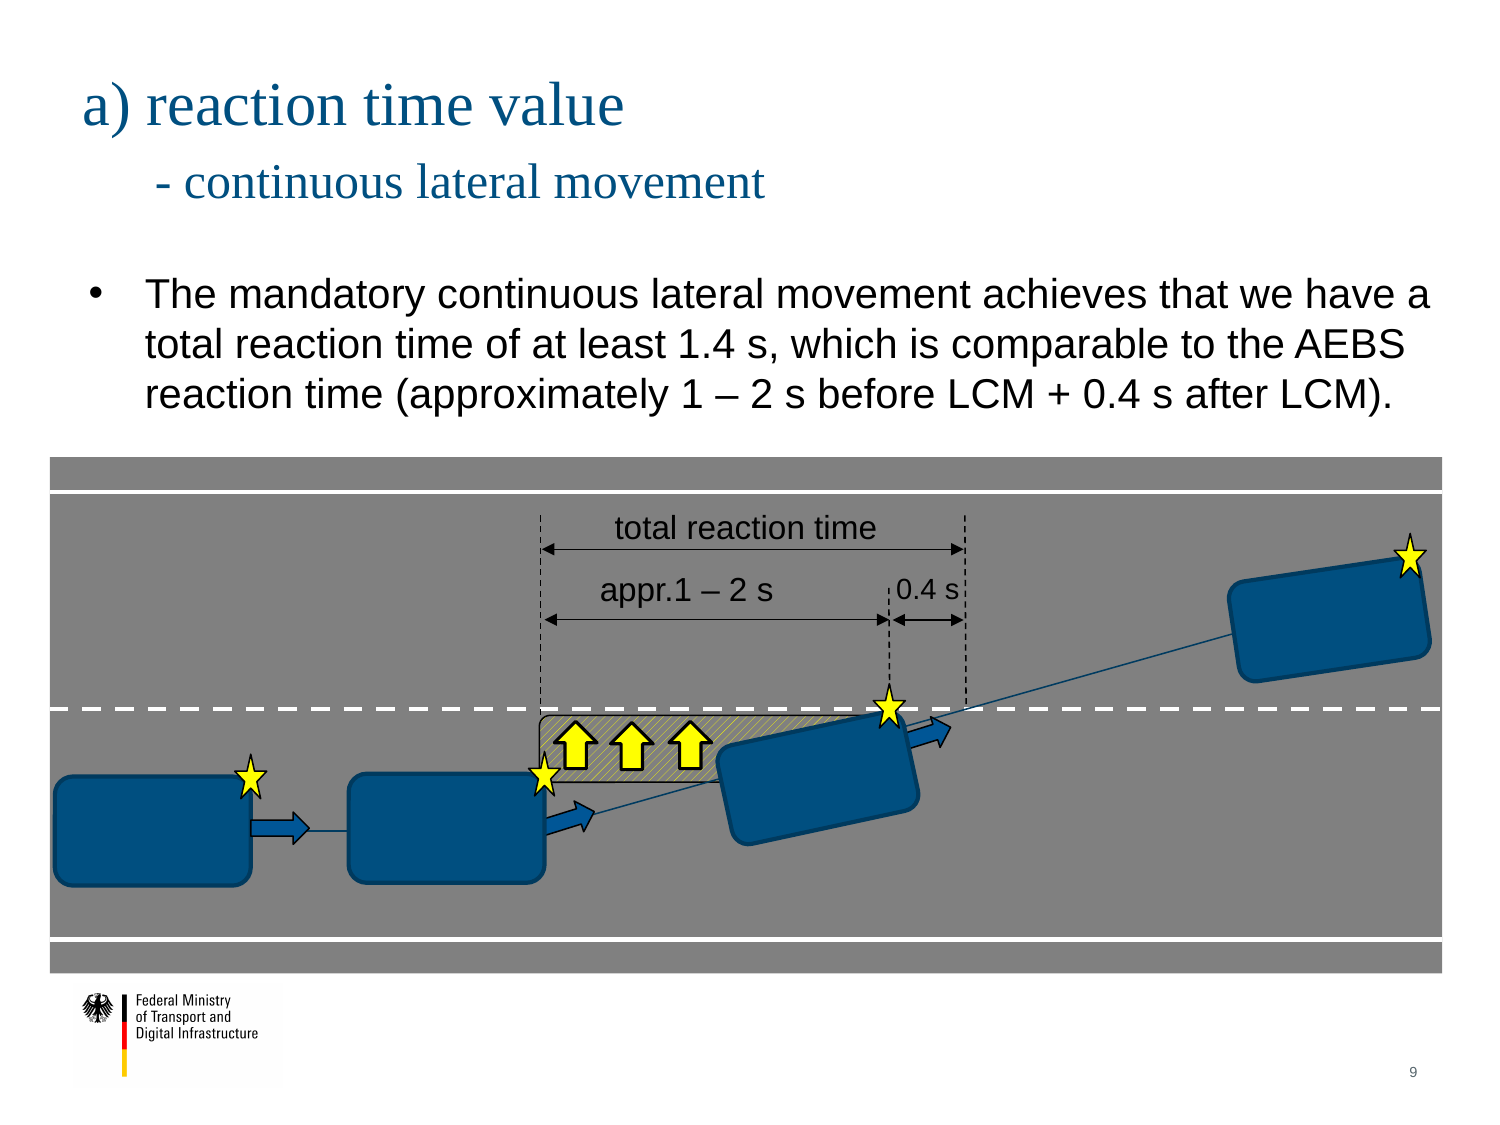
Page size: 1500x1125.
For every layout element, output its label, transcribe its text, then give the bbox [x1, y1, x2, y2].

list The mandatory continuous lateral movement achieves that we have a total reaction time of at least 1.4 s, which is comparable to the AEBS reaction time (approximately 1 – 2 s before LCM + 0.4 s after LCM). [88, 267, 1471, 988]
slide_number 9 [1382, 1051, 1418, 1083]
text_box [49, 456, 1443, 974]
picture [73, 983, 283, 1088]
title a) reaction time value - continuous lateral movement [82, 66, 1400, 250]
